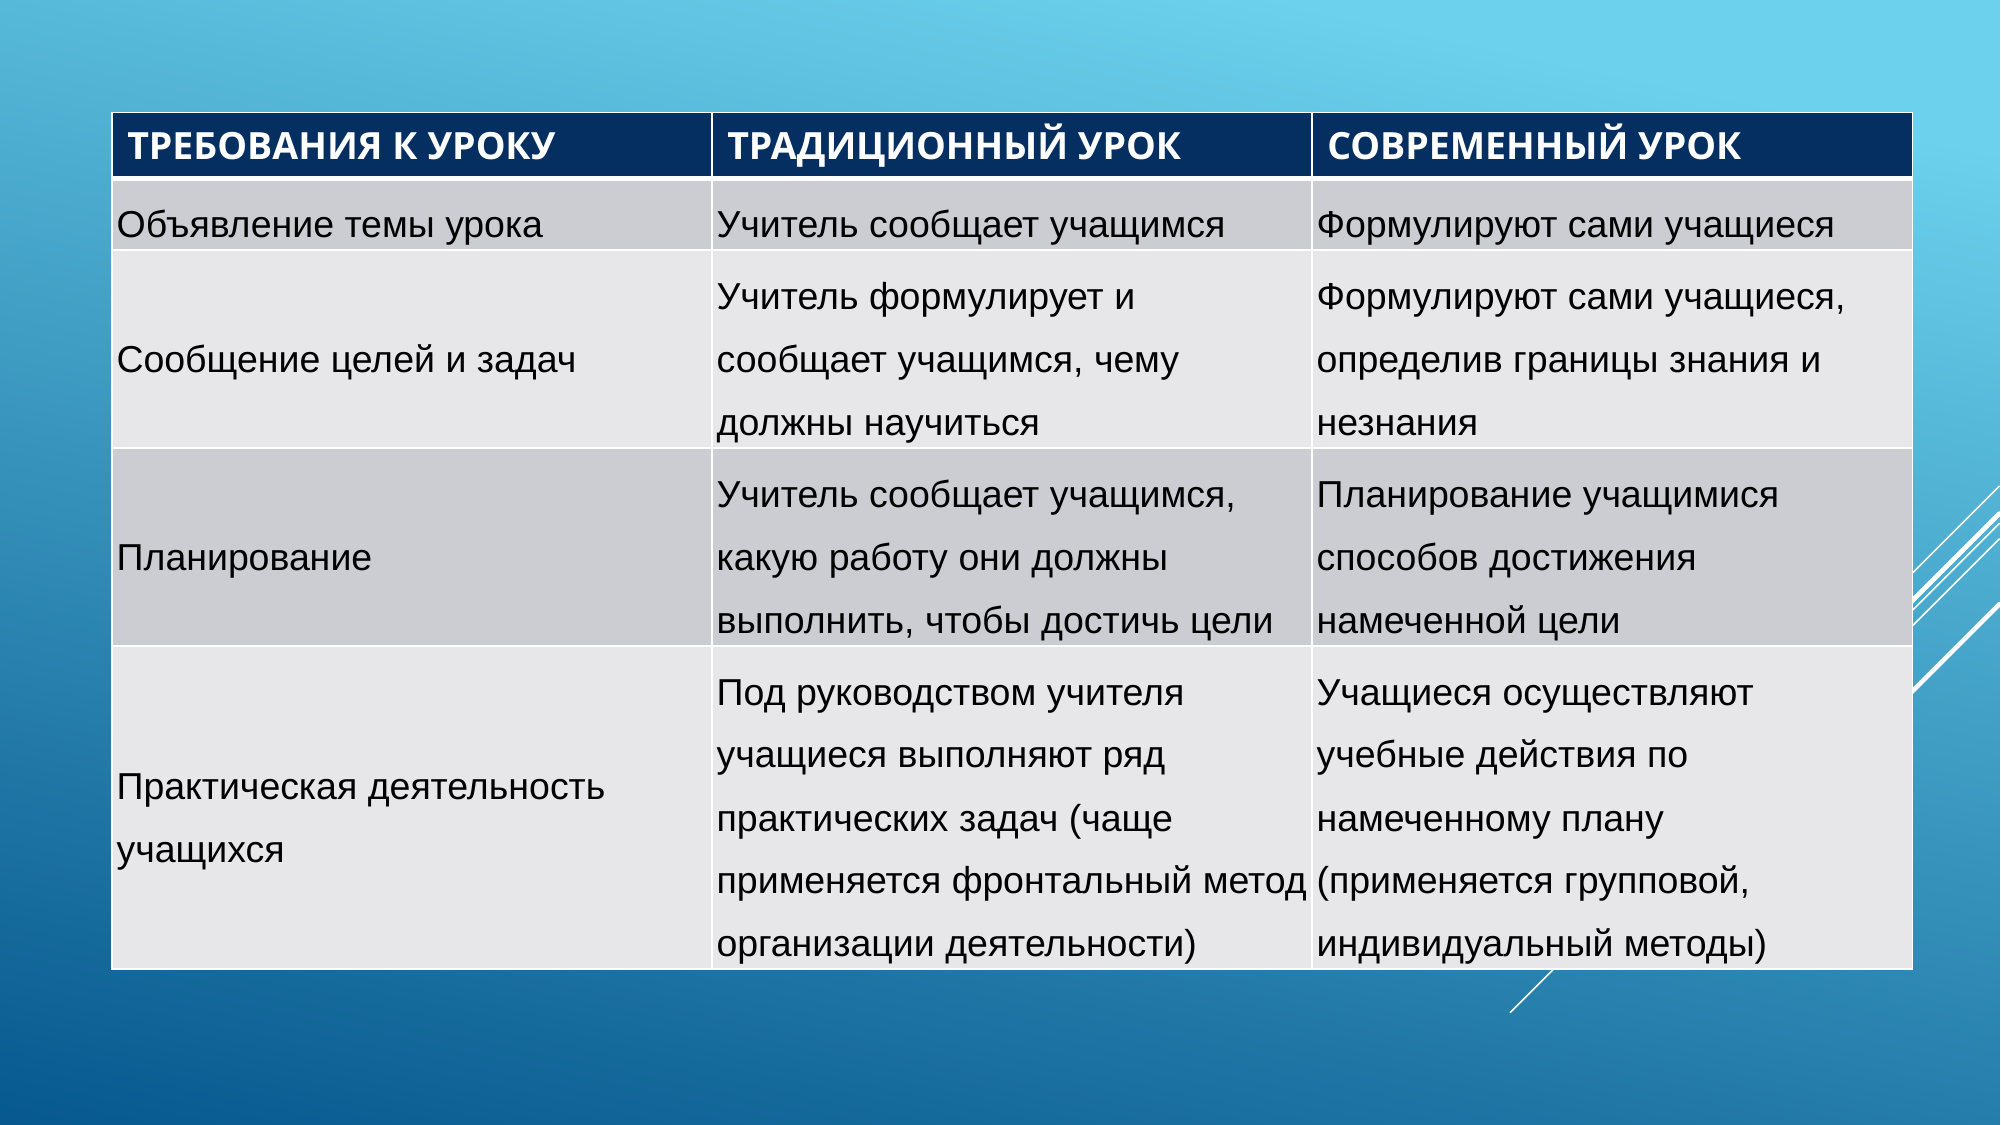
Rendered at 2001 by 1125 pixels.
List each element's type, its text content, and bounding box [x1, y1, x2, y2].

table_header ТРАДИЦИОННЫЙ УРОК [713, 113, 1311, 176]
table_cell Планирование учащимися способов достижения намеченной цели [1313, 449, 1912, 645]
table_header ТРЕБОВАНИЯ К УРОКУ [113, 113, 711, 176]
table_cell Формулируют сами учащиеся [1313, 181, 1912, 249]
table_cell Учитель сообщает учащимся [713, 181, 1311, 249]
table_cell Формулируют сами учащиеся, определив границы знания и незнания [1313, 251, 1912, 447]
table_cell Планирование [113, 449, 711, 645]
table_cell Объявление темы урока [113, 181, 711, 249]
table_cell Учитель формулирует и сообщает учащимся, чему должны научиться [713, 251, 1311, 447]
table_cell Под руководством учителя учащиеся выполняют ряд практических задач (чаще применяется фронтальный метод организации деятельности) [713, 647, 1311, 968]
table_header СОВРЕМЕННЫЙ УРОК [1313, 113, 1912, 176]
table_cell Учитель сообщает учащимся, какую работу они должны выполнить, чтобы достичь цели [713, 449, 1311, 645]
table_cell Учащиеся осуществляют учебные действия по намеченному плану (применяется групповой, индивидуальный методы) [1313, 647, 1912, 968]
table_cell Сообщение целей и задач [113, 251, 711, 447]
table_cell Практическая деятельность учащихся [113, 647, 711, 968]
